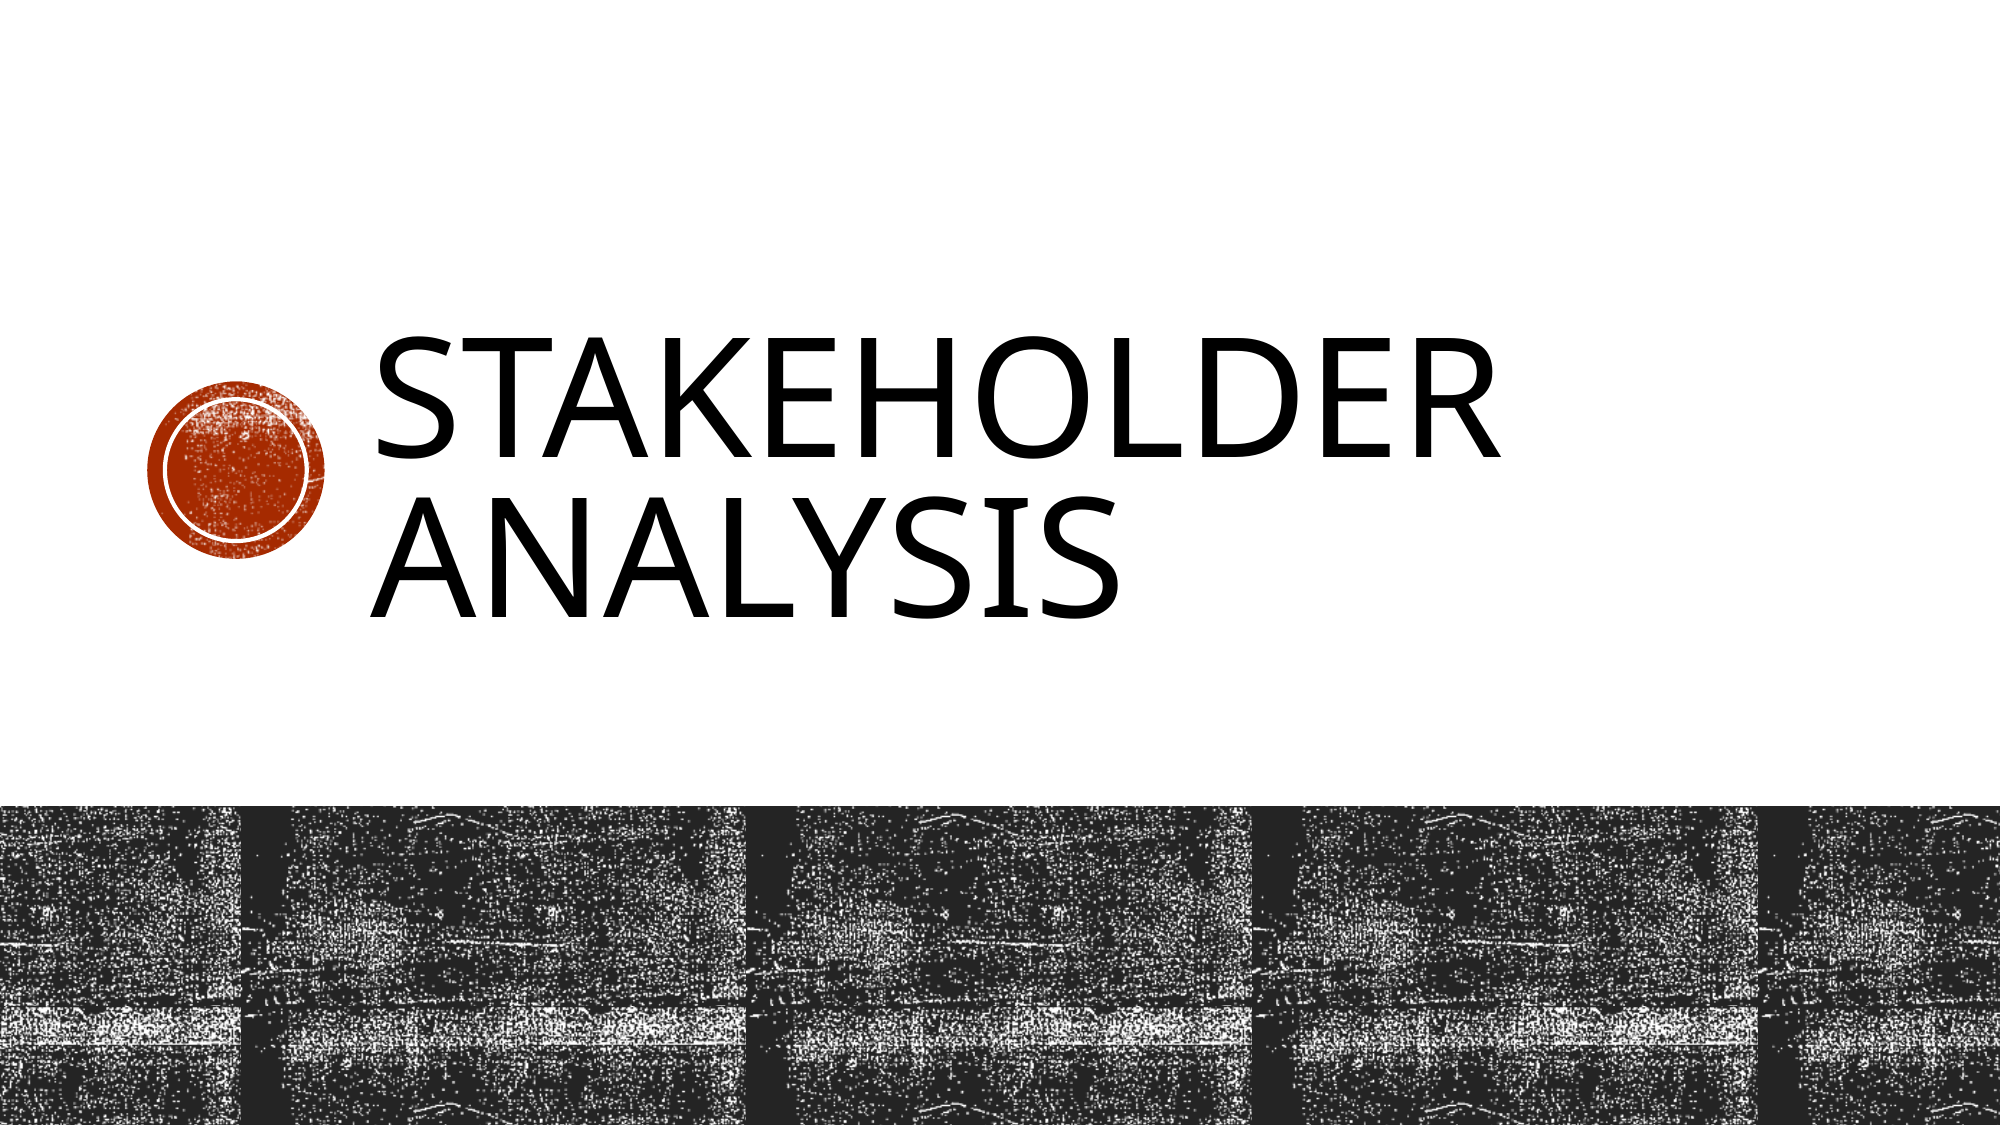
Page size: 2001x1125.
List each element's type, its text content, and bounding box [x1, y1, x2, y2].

title Stakeholder analysis [355, 201, 1878, 779]
